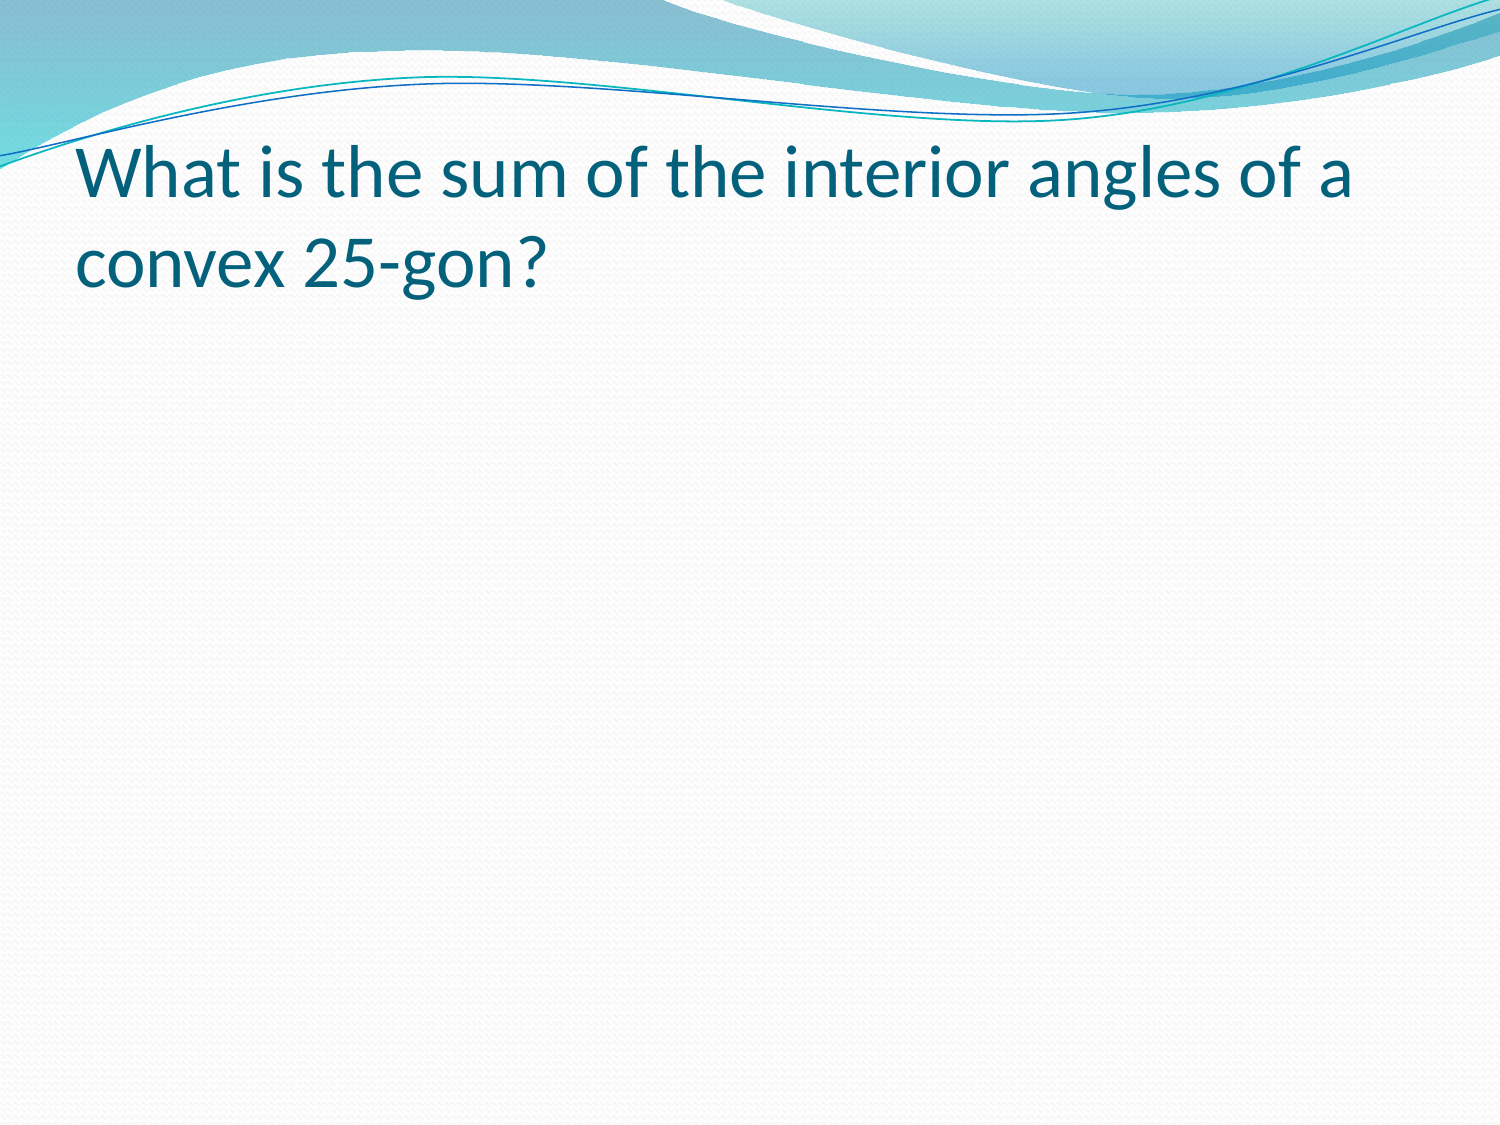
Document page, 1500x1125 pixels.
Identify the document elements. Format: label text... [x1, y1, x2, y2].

title What is the sum of the interior angles of a convex 25-gon? [75, 115, 1425, 303]
